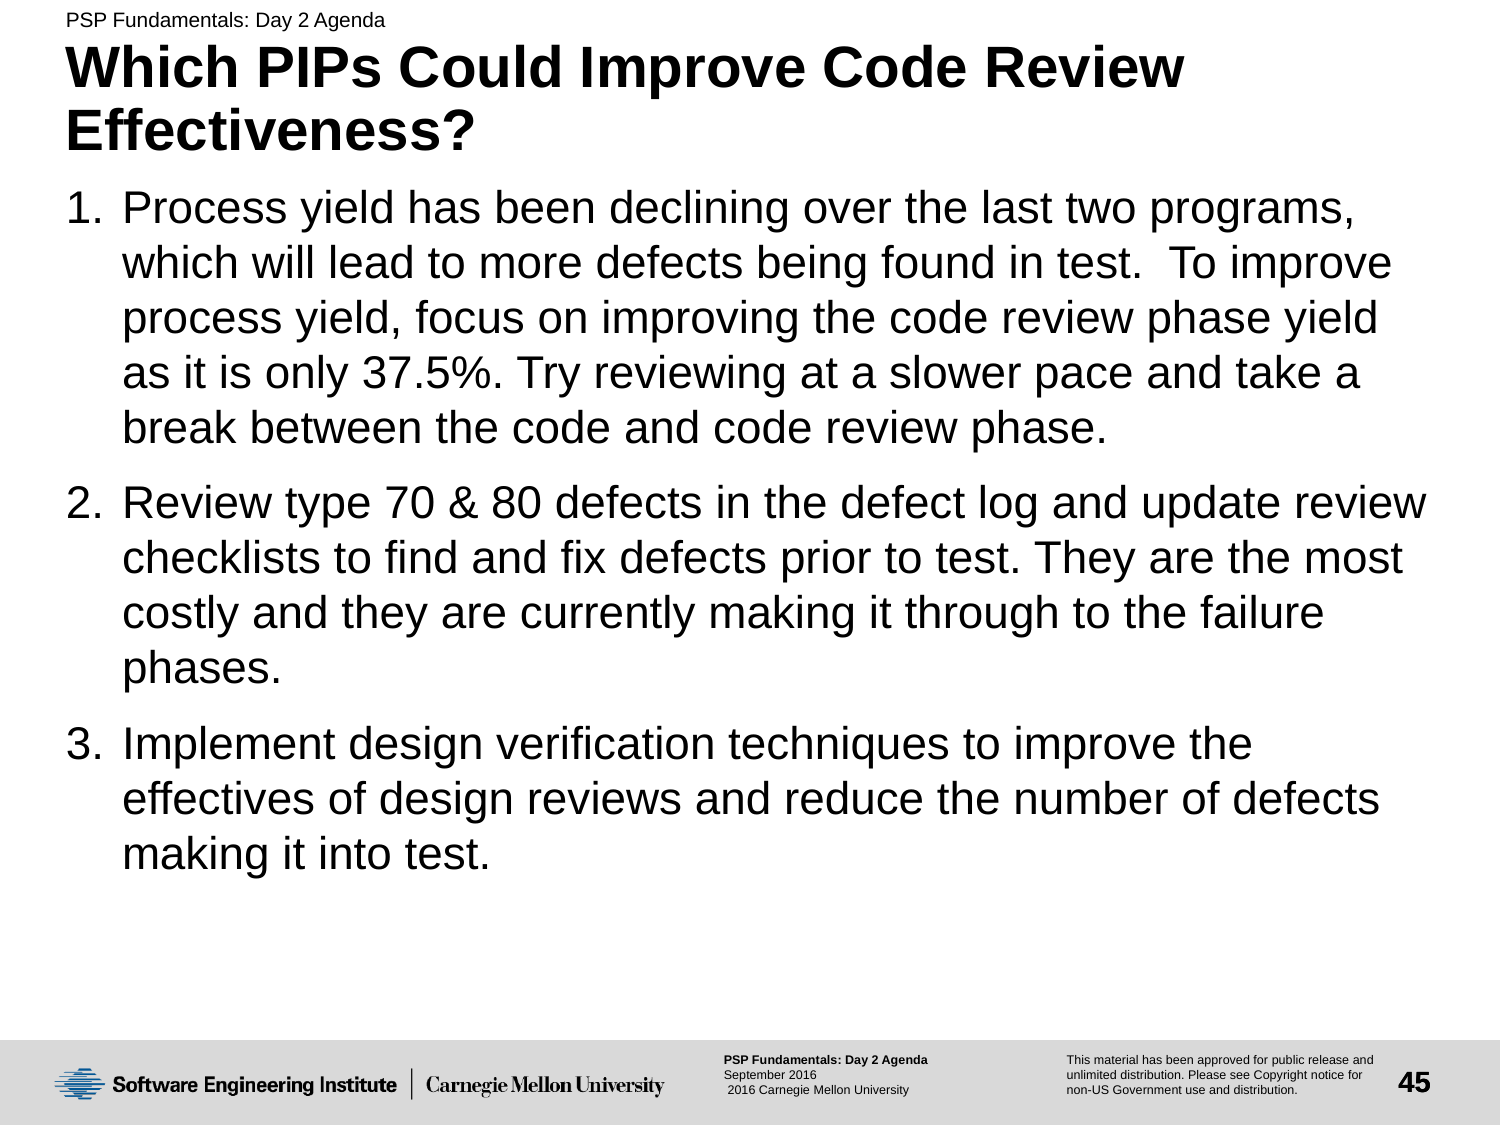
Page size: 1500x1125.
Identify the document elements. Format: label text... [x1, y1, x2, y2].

picture [46, 1061, 673, 1104]
title Which PIPs Could Improve Code Review Effectiveness? [65, 37, 1430, 169]
list Process yield has been declining over the last two programs, which will lead to more defects being found in test. To improve process yield, focus on improving the code review phase yield as it is only 37.5%. Try reviewing at a slower pace and take a break between the code and code review phase. Review type 70 & 80 defects in the defect log and update review checklists to find and fix defects prior to test. They are the most costly and they are currently making it through to the failure phases. Implement design verification techniques to improve the effectives of design reviews and reduce the number of defects making it into test. [65, 177, 1431, 1000]
